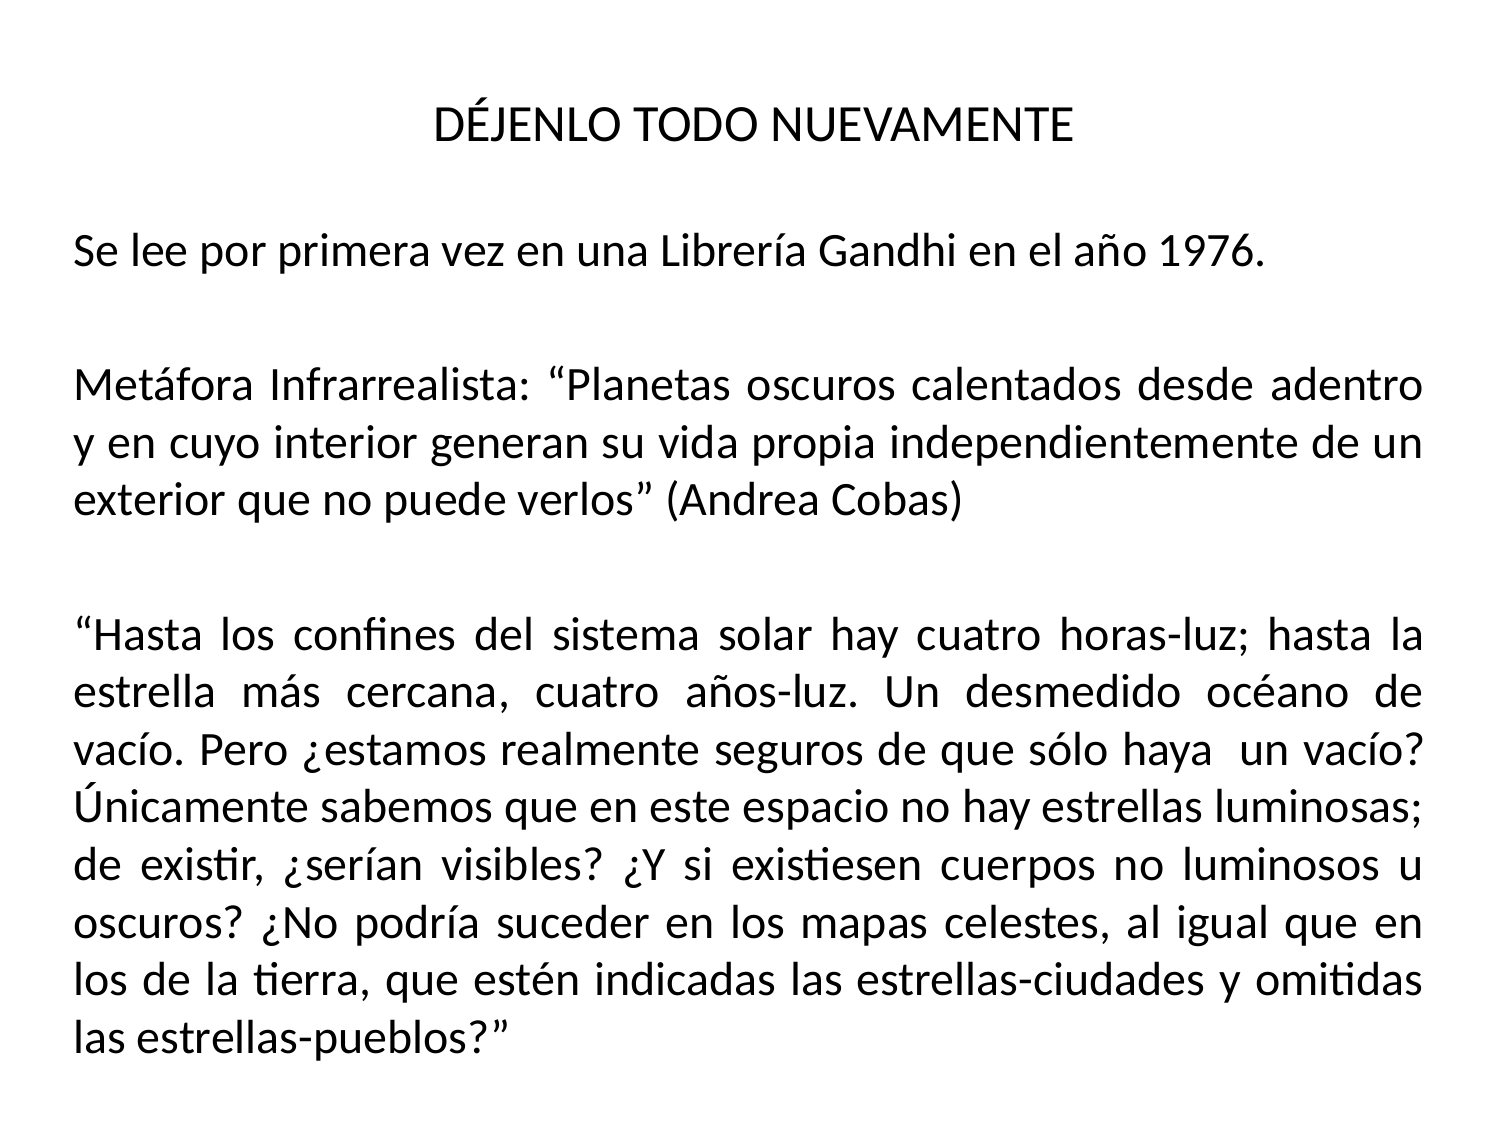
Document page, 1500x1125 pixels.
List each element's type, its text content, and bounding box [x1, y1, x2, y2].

subtitle Se lee por primera vez en una Librería Gandhi en el año 1976. Metáfora Infrarrealista: “Planetas oscuros calentados desde adentro y en cuyo interior generan su vida propia independientemente de un exterior que no puede verlos” (Andrea Cobas) “Hasta los confines del sistema solar hay cuatro horas-luz; hasta la estrella más cercana, cuatro años-luz. Un desmedido océano de vacío. Pero ¿estamos realmente seguros de que sólo haya un vacío? Únicamente sabemos que en este espacio no hay estrellas luminosas; de existir, ¿serían visibles? ¿Y si existiesen cuerpos no luminosos u oscuros? ¿No podría suceder en los mapas celestes, al igual que en los de la tierra, que estén indicadas las estrellas-ciudades y omitidas las estrellas-pueblos?” [58, 210, 1442, 1090]
title DÉJENLO TODO NUEVAMENTE [117, 82, 1393, 210]
